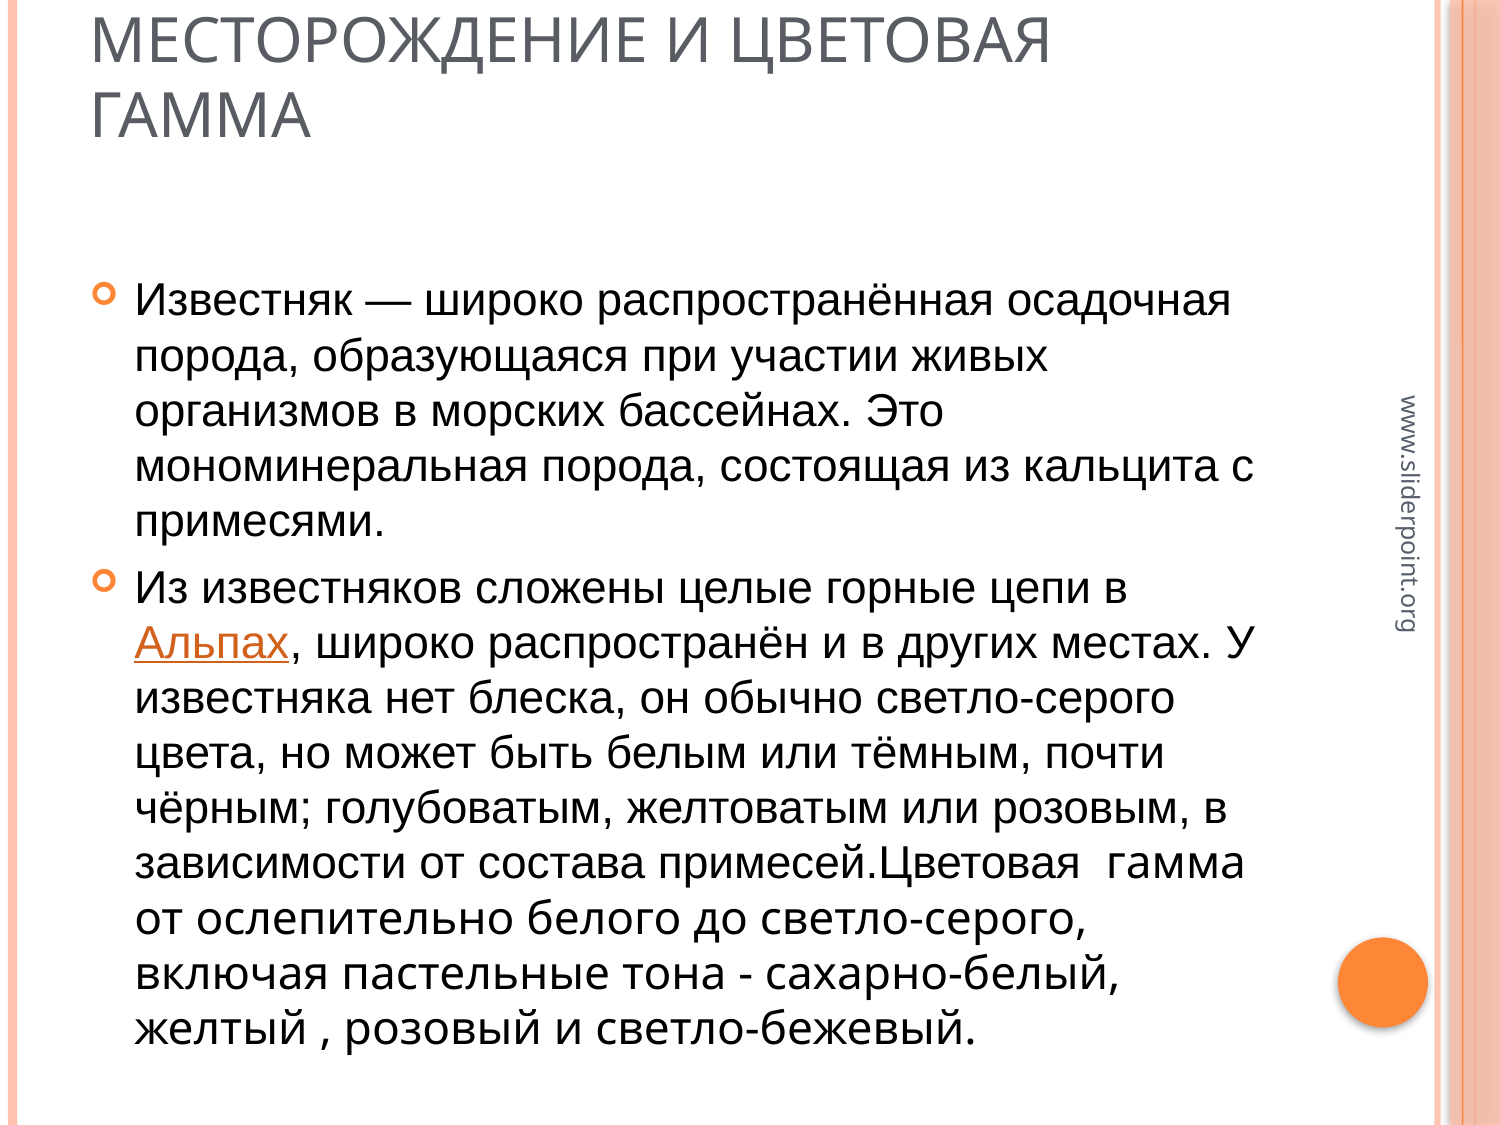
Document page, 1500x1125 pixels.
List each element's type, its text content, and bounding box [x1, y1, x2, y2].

footer www.sliderpoint.org [1379, 380, 1440, 906]
title Месторождение и цветовая гамма [75, 45, 1300, 233]
list Известняк — широко распространённая осадочная порода, образующаяся при участии живых организмов в морских бассейнах. Это мономинеральная порода, состоящая из кальцита с примесями. Из известняков сложены целые горные цепи в Альпах, широко распространён и в других местах. У известняка нет блеска, он обычно светло-серого цвета, но может быть белым или тёмным, почти чёрным; голубоватым, желтоватым или розовым, в зависимости от состава примесей.Цветовая гамма от ослепительно белого до светло-серого, включая пастельные тона - сахарно-белый, желтый , розовый и светло-бежевый. [75, 262, 1300, 1062]
